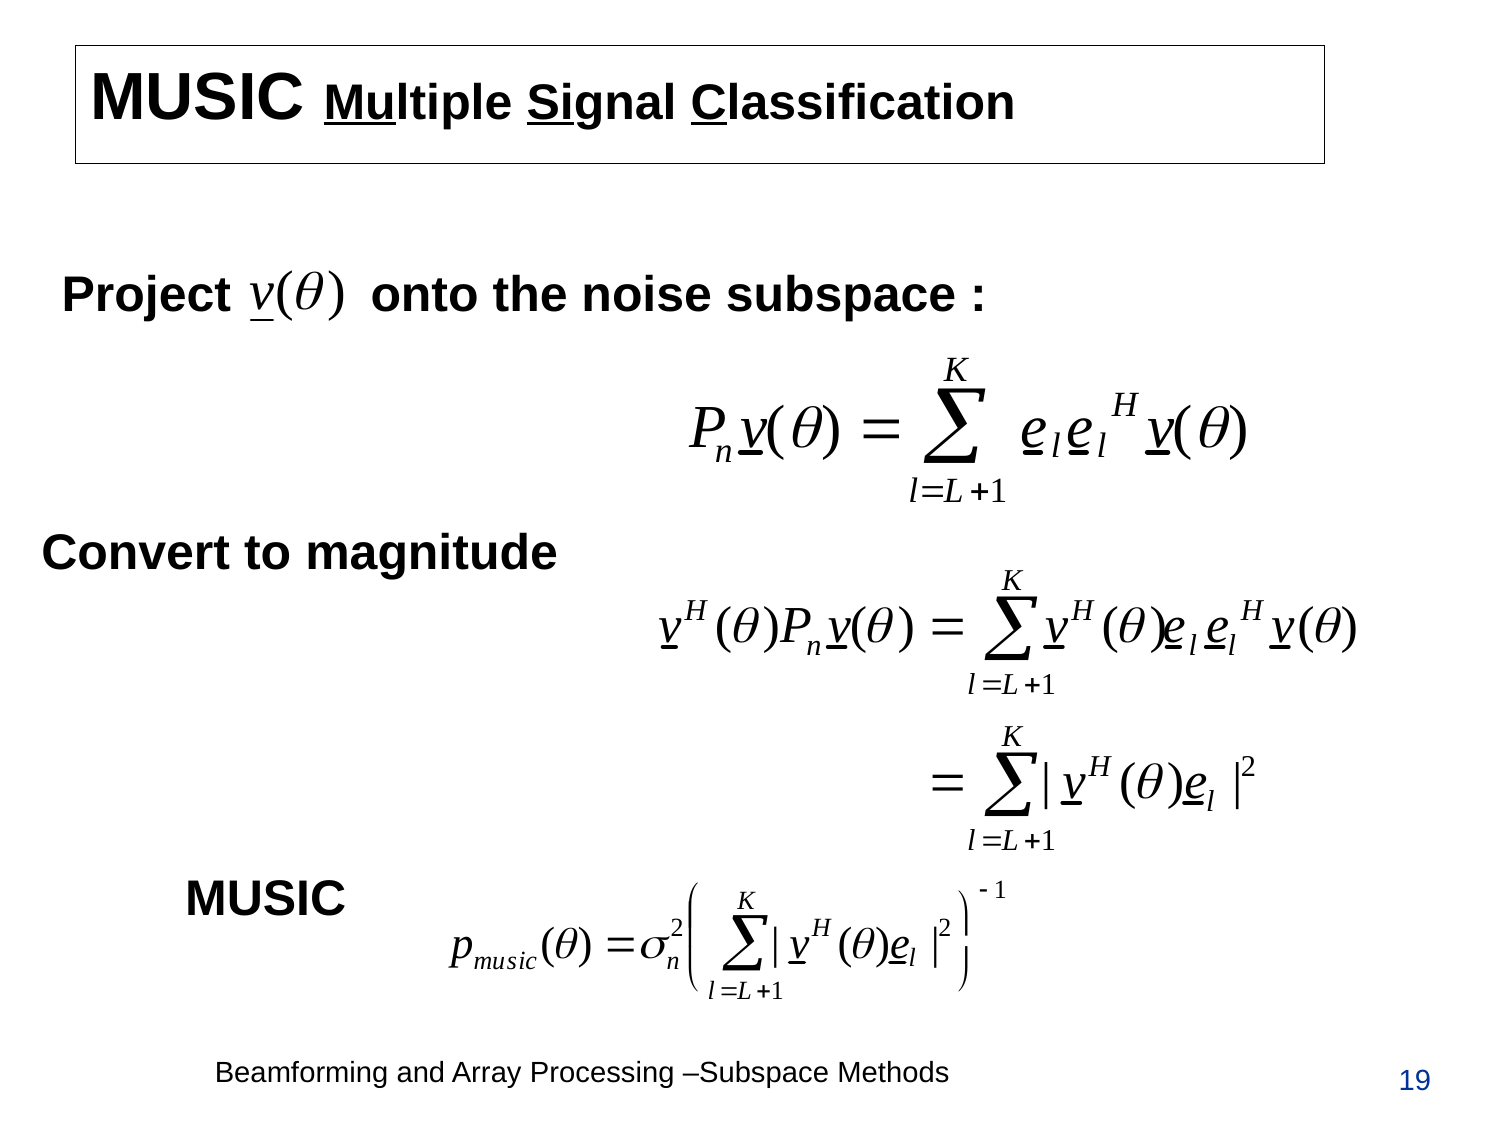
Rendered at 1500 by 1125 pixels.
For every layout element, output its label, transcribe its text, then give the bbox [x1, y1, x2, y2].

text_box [678, 350, 1255, 514]
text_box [241, 253, 355, 334]
text_box Convert to magnitude [26, 501, 646, 574]
title MUSIC Multiple Signal Classification [75, 45, 1325, 164]
text_box Project onto the noise subspace : [46, 254, 239, 329]
text_box Project onto the noise subspace : [356, 254, 1017, 329]
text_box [443, 875, 1013, 1012]
text_box MUSIC [170, 845, 375, 941]
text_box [653, 564, 1367, 860]
slide_number 19 [1207, 1055, 1447, 1102]
